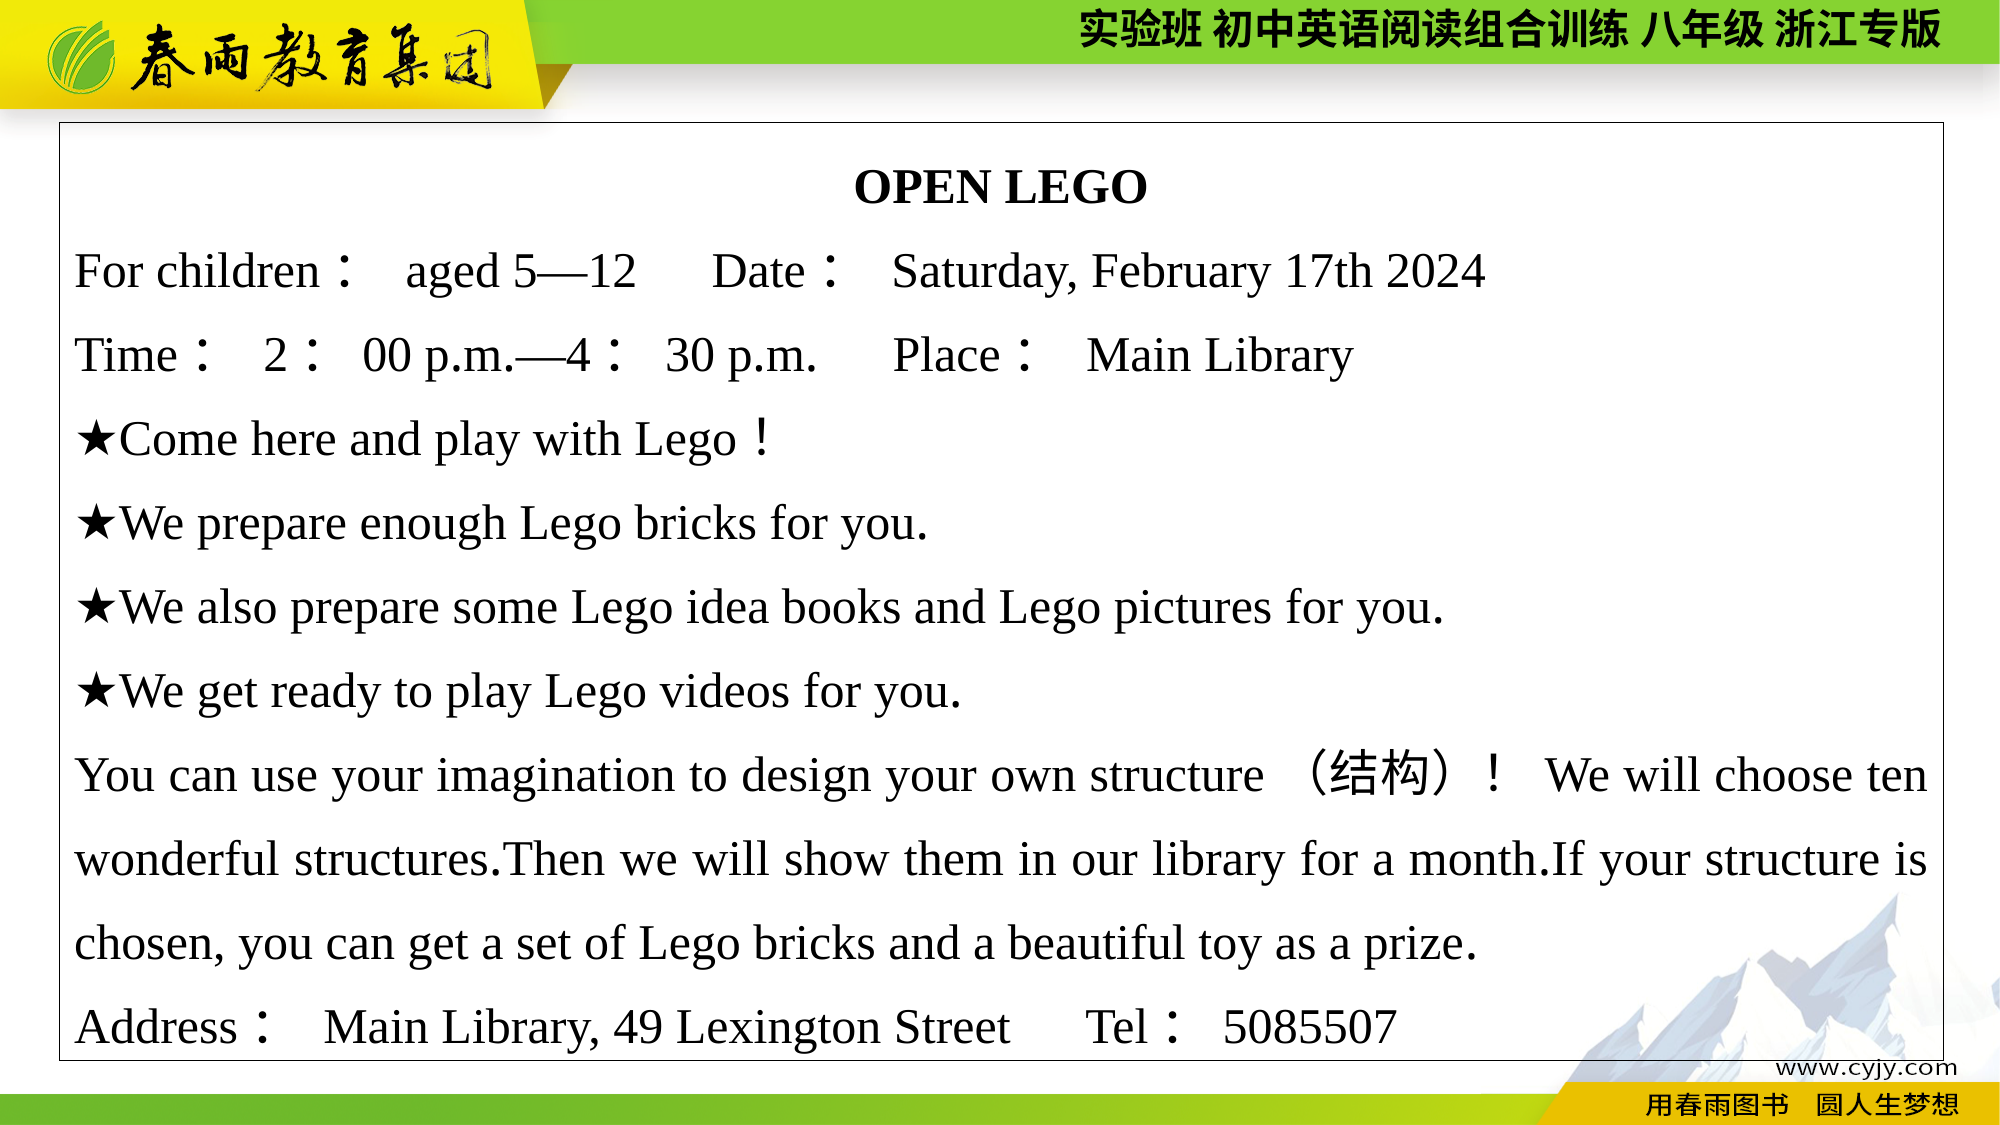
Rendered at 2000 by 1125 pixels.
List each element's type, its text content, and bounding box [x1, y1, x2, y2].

list OPEN LEGO For children： aged 5—12 Date： Saturday, February 17th 2024 Time： 2：00 p.m.—4：30 p.m. Place： Main Library ★Come here and play with Lego！ ★We prepare enough Lego bricks for you. ★We also prepare some Lego idea books and Lego pictures for you. ★We get ready to play Lego videos for you. You can use your imagination to design your own structure（结构）！We will choose ten wonderful structures.Then we will show them in our library for a month.If your structure is chosen, you can get a set of Lego bricks and a beautiful toy as a prize. Address： Main Library, 49 Lexington Street Tel：5085507 [59, 122, 1944, 1061]
picture [0, 0, 2000, 1125]
